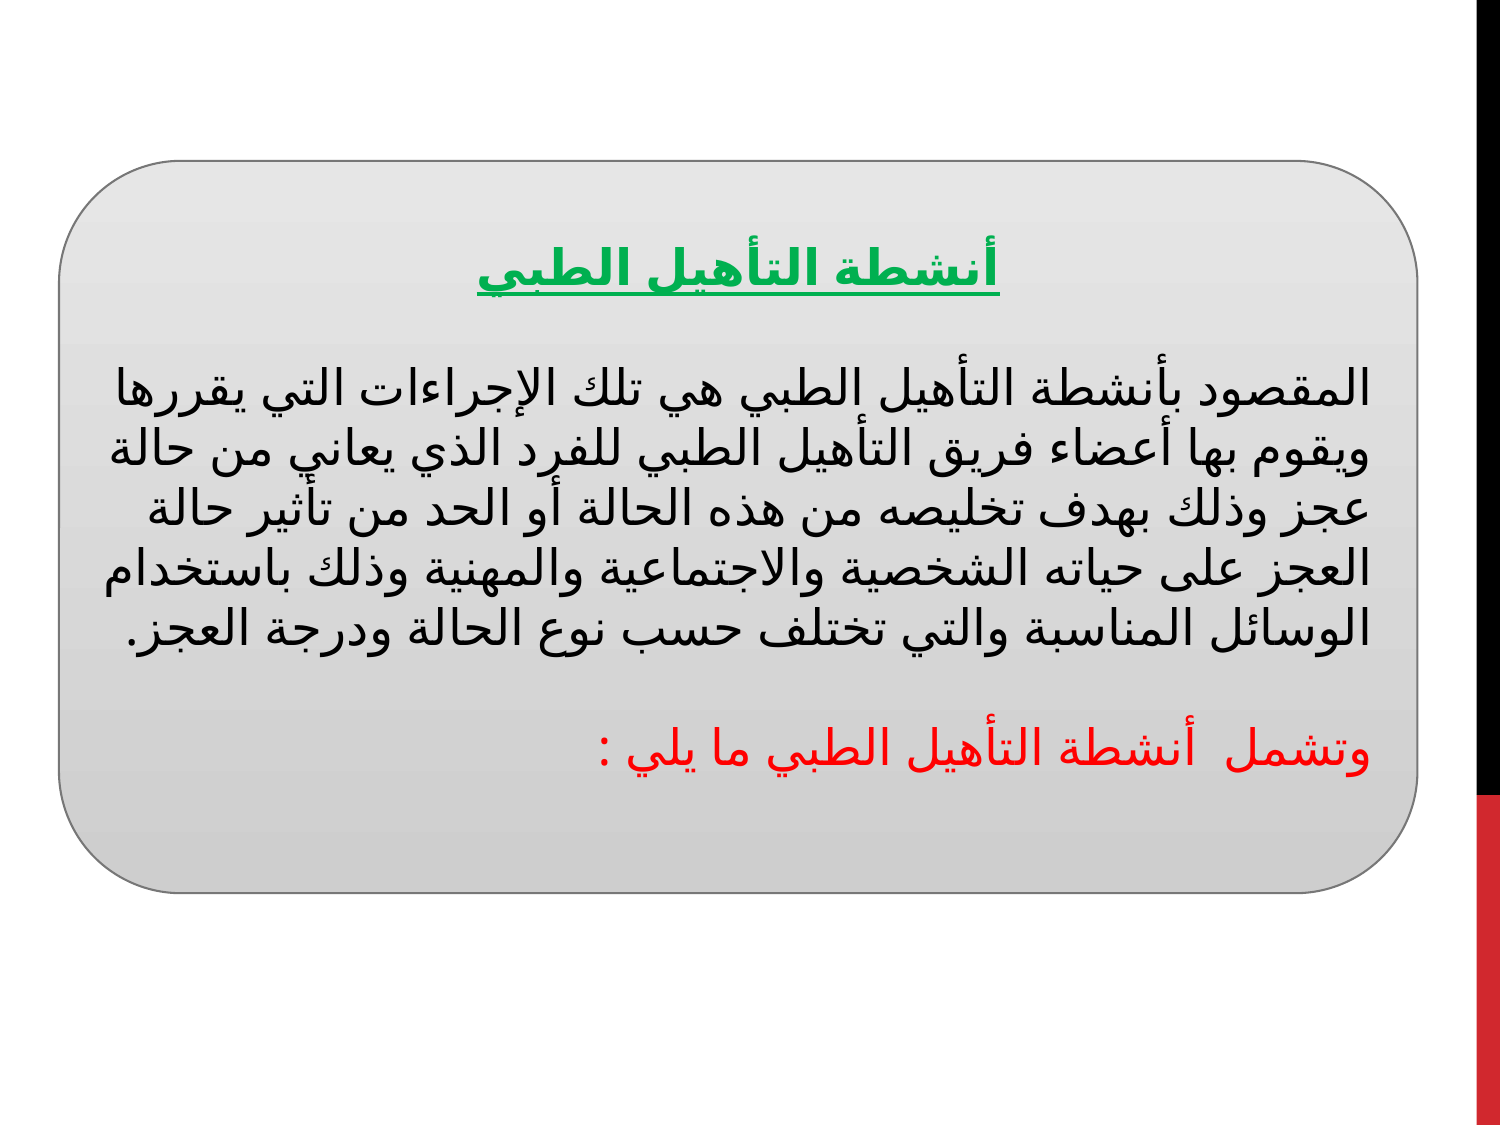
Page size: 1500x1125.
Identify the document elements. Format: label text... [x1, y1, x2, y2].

text_box أنشطة التأهيل الطبي المقصود بأنشطة التأهيل الطبي هي تلك الإجراءات التي يقررها ويقوم بها أعضاء فريق التأهيل الطبي للفرد الذي يعاني من حالة عجز وذلك بهدف تخليصه من هذه الحالة أو الحد من تأثير حالة العجز على حياته الشخصية والاجتماعية والمهنية وذلك باستخدام الوسائل المناسبة والتي تختلف حسب نوع الحالة ودرجة العجز. وتشمل أنشطة التأهيل الطبي ما يلي : [88, 228, 1388, 784]
text_box [57, 159, 1419, 895]
